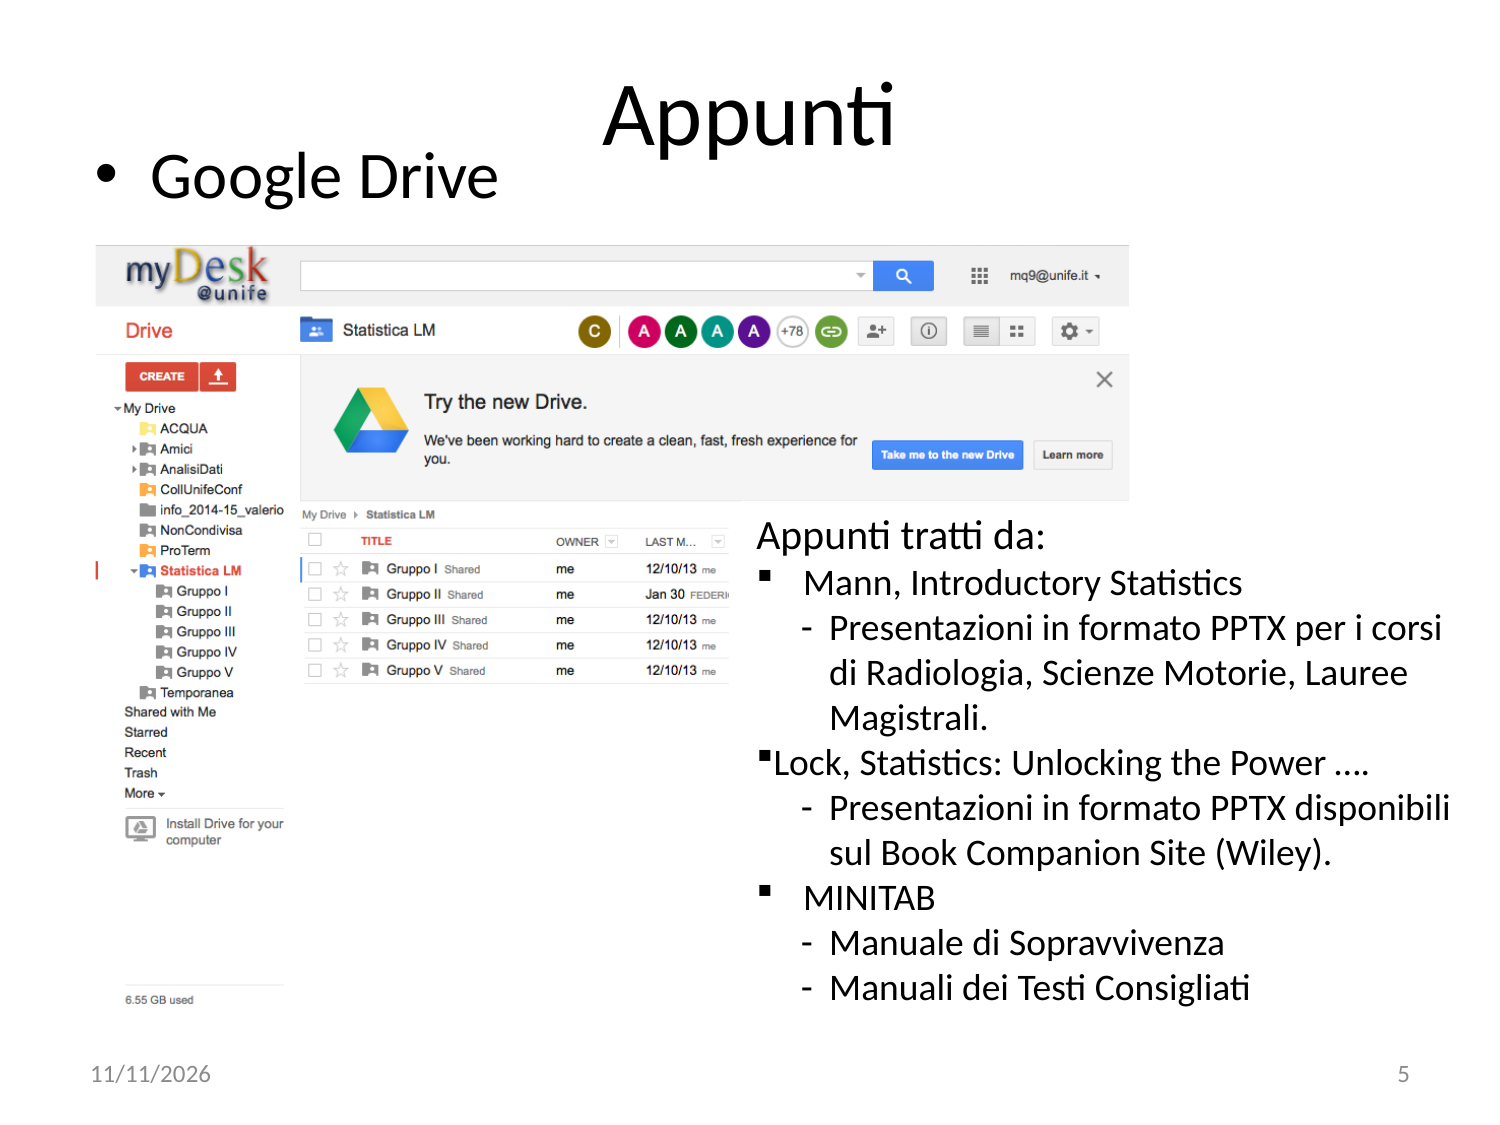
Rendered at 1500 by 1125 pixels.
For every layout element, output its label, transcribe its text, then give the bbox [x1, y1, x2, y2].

list Google Drive [79, 124, 591, 226]
text_box Appunti tratti da: Mann, Introductory Statistics Presentazioni in formato PPTX per i corsi di Radiologia, Scienze Motorie, Lauree Magistrali. Lock, Statistics: Unlocking the Power …. Presentazioni in formato PPTX disponibili sul Book Companion Site (Wiley). MINITAB Manuale di Sopravvivenza Manuali dei Testi Consigliati [1133, 500, 1477, 1016]
picture [95, 244, 1130, 1016]
title Appunti [75, 45, 1425, 173]
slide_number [75, 1042, 425, 1103]
slide_number 5 [1074, 1042, 1425, 1103]
